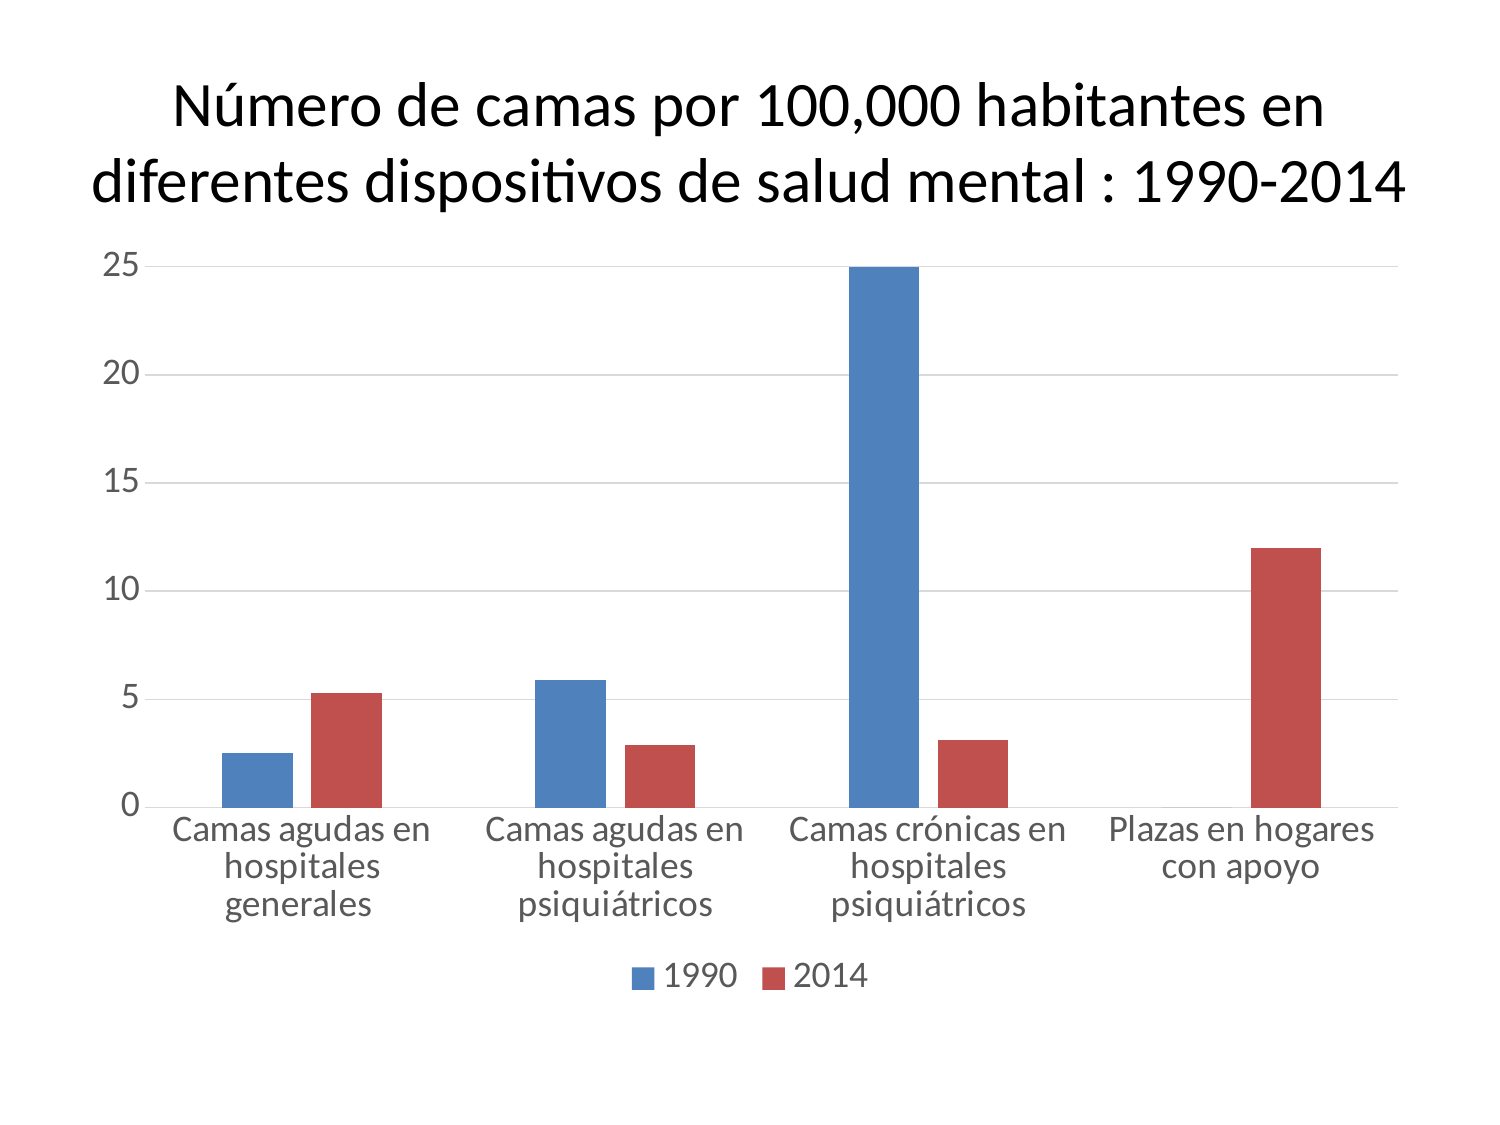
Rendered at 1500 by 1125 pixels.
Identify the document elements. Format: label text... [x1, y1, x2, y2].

title Número de camas por 100,000 habitantes en diferentes dispositivos de salud mental : 1990-2014 [75, 45, 1425, 231]
chart [74, 232, 1426, 1006]
